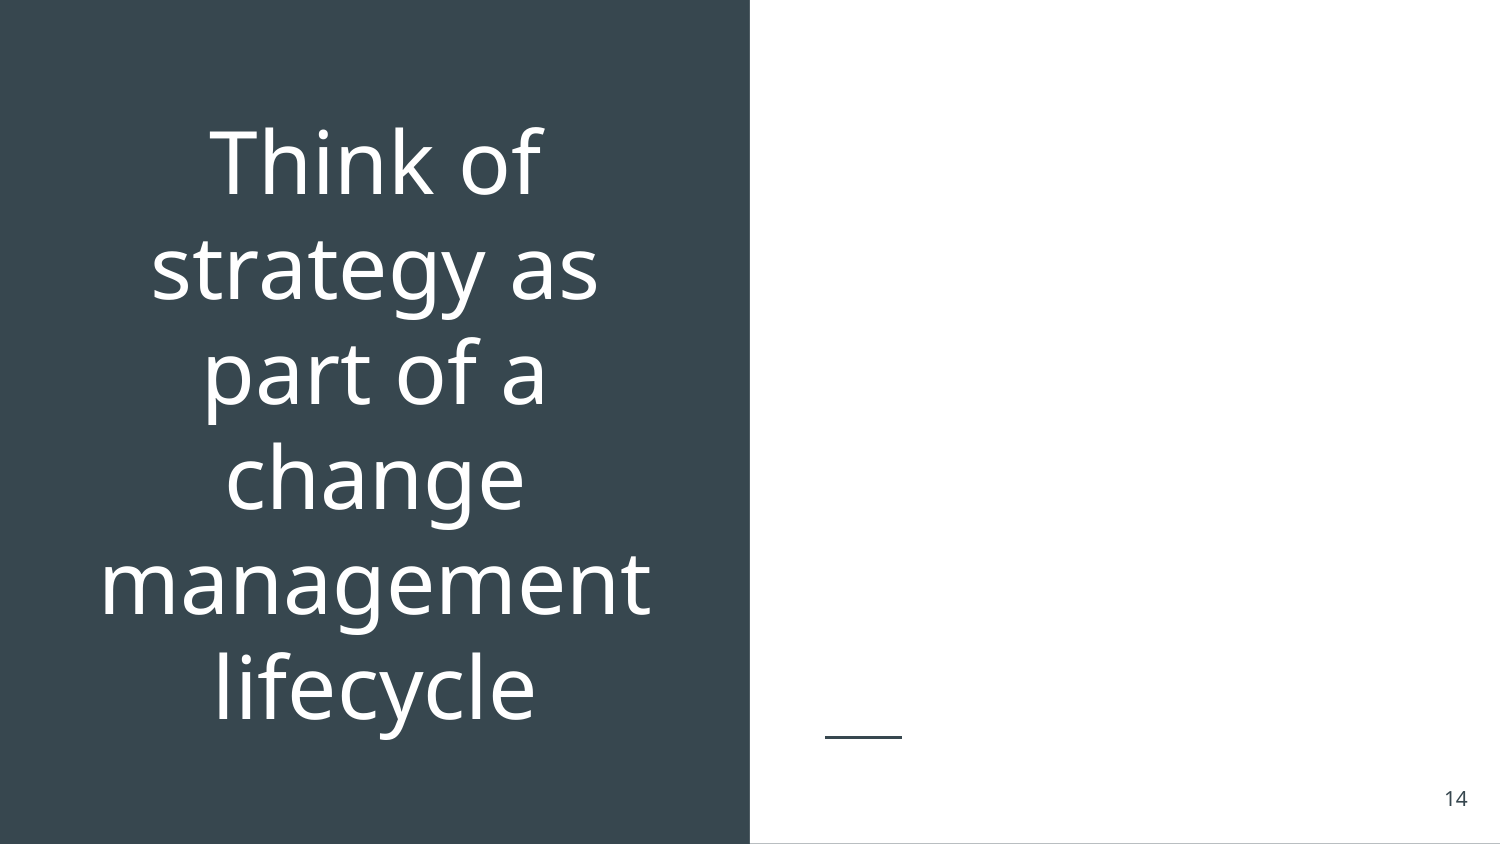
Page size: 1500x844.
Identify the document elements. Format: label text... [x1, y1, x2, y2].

title Think of strategy as part of a change management lifecycle [43, 281, 708, 563]
slide_number ‹#› [1392, 767, 1483, 833]
